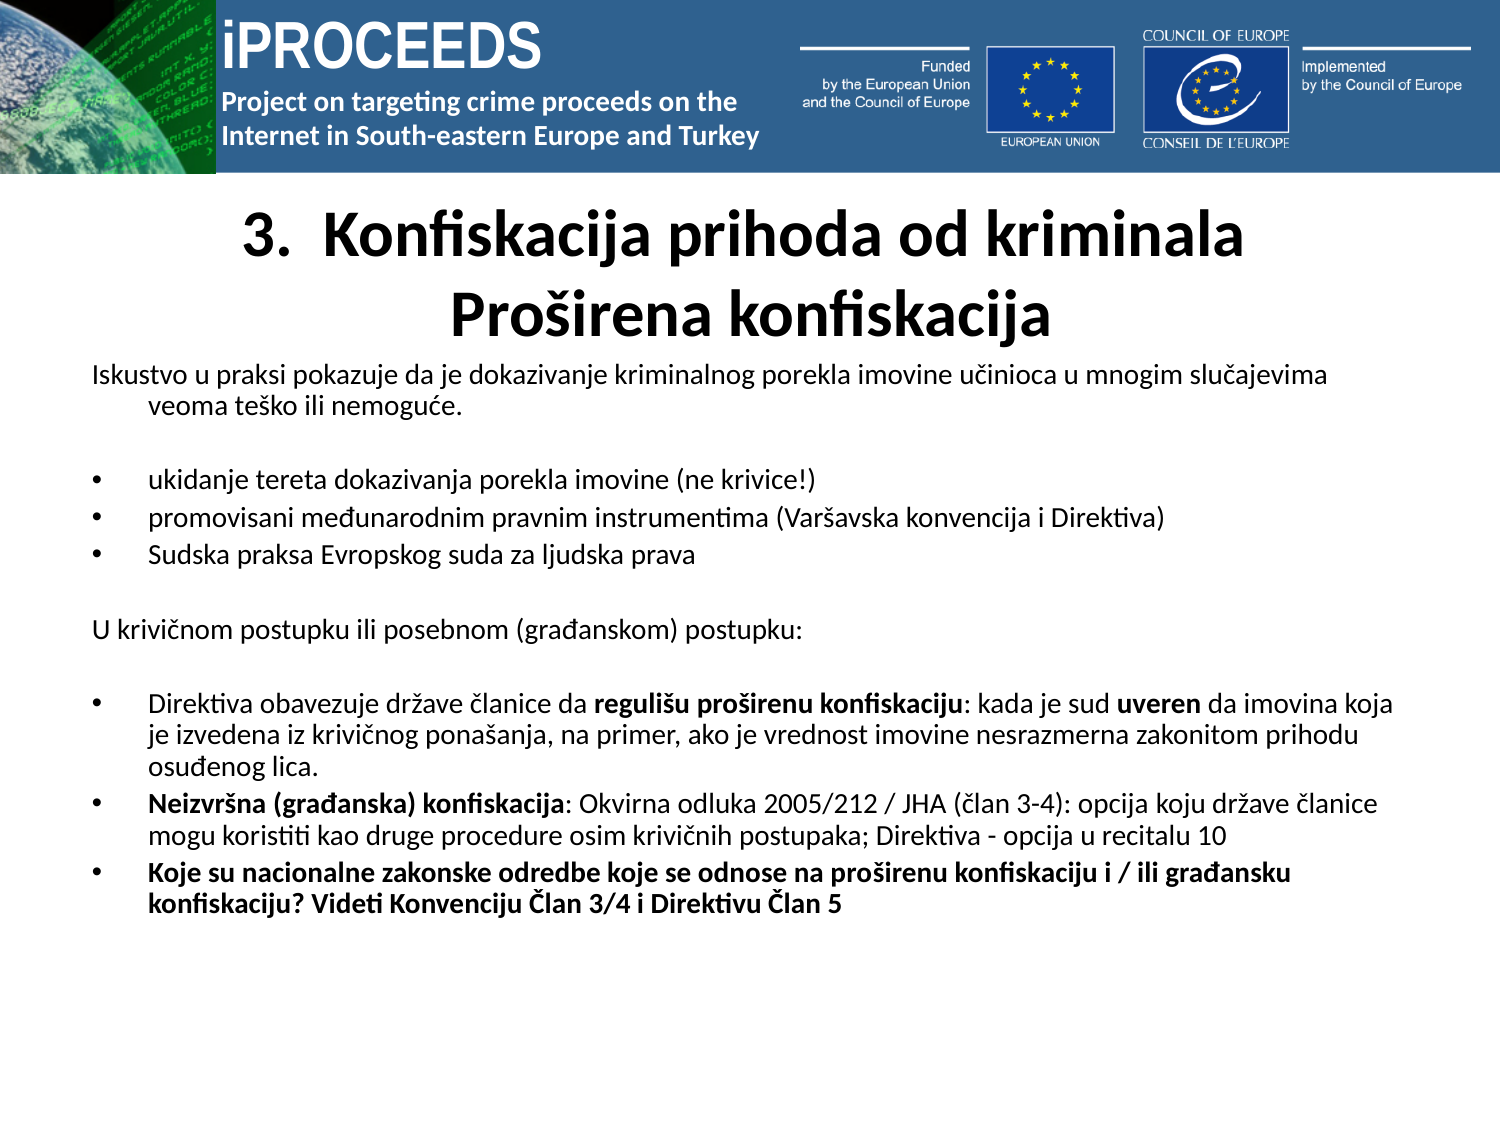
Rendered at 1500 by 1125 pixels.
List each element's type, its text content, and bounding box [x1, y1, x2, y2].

title 3. Konfiskacija prihoda od kriminala Proširena konfiskacija [76, 198, 1428, 341]
picture [800, 30, 1471, 148]
list Iskustvo u praksi pokazuje da je dokazivanje kriminalnog porekla imovine učinioca u mnogim slučajevima veoma teško ili nemoguće. ukidanje tereta dokazivanja porekla imovine (ne krivice!) promovisani međunarodnim pravnim instrumentima (Varšavska konvencija i Direktiva) Sudska praksa Evropskog suda za ljudska prava U krivičnom postupku ili posebnom (građanskom) postupku: Direktiva obavezuje države članice da regulišu proširenu konfiskaciju: kada je sud uveren da imovina koja je izvedena iz krivičnog ponašanja, na primer, ako je vrednost imovine nesrazmerna zakonitom prihodu osuđenog lica. Neizvršna (građanska) konfiskacija: Okvirna odluka 2005/212 / JHA (član 3-4): opcija koju države članice mogu koristiti kao druge procedure osim krivičnih postupaka; Direktiva - opcija u recitalu 10 Koje su nacionalne zakonske odredbe koje se odnose na proširenu konfiskaciju i / ili građansku konfiskaciju? Videti Konvenciju Član 3/4 i Direktivu Član 5 [76, 351, 1428, 1017]
picture [0, 0, 216, 174]
